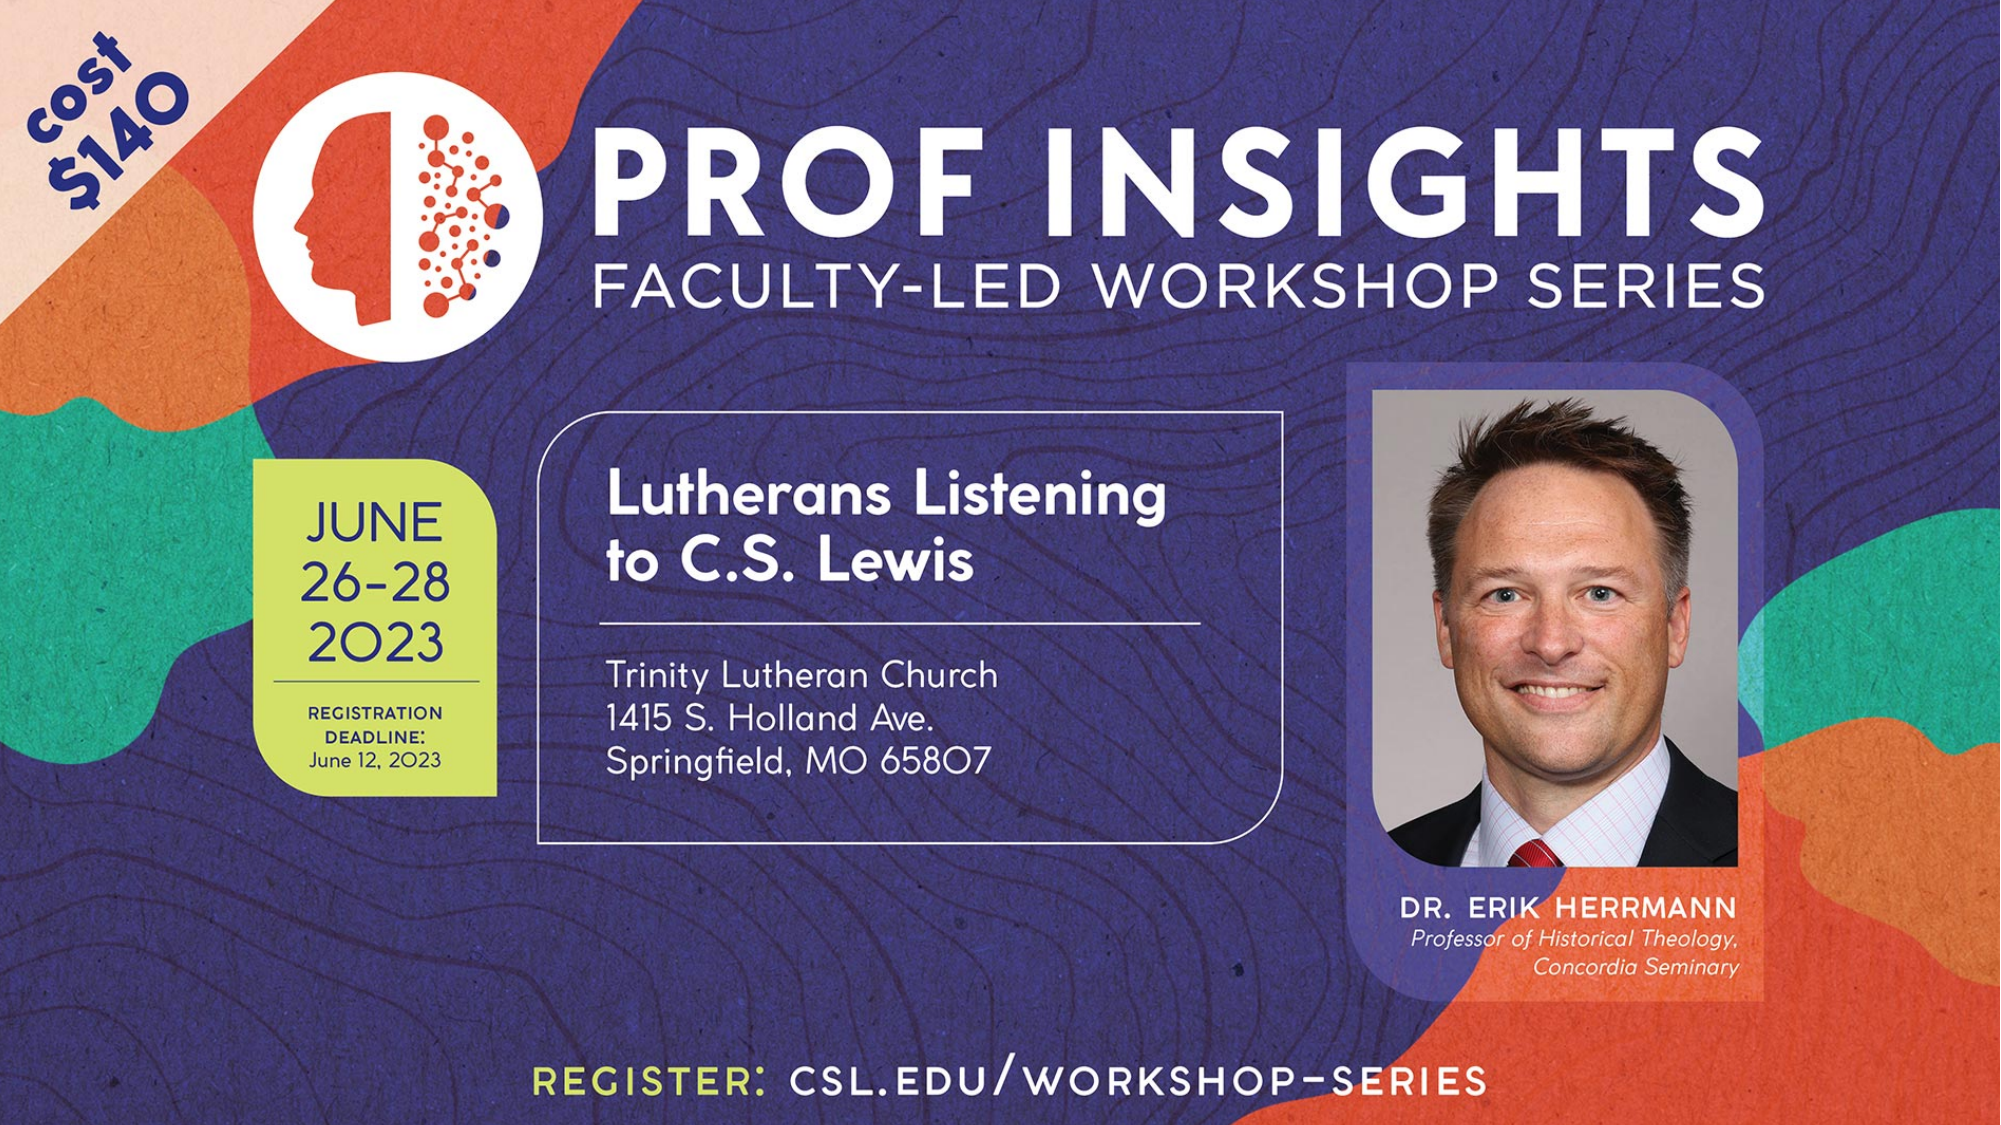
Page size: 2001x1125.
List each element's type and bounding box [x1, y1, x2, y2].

list [0, 0, 2000, 1125]
